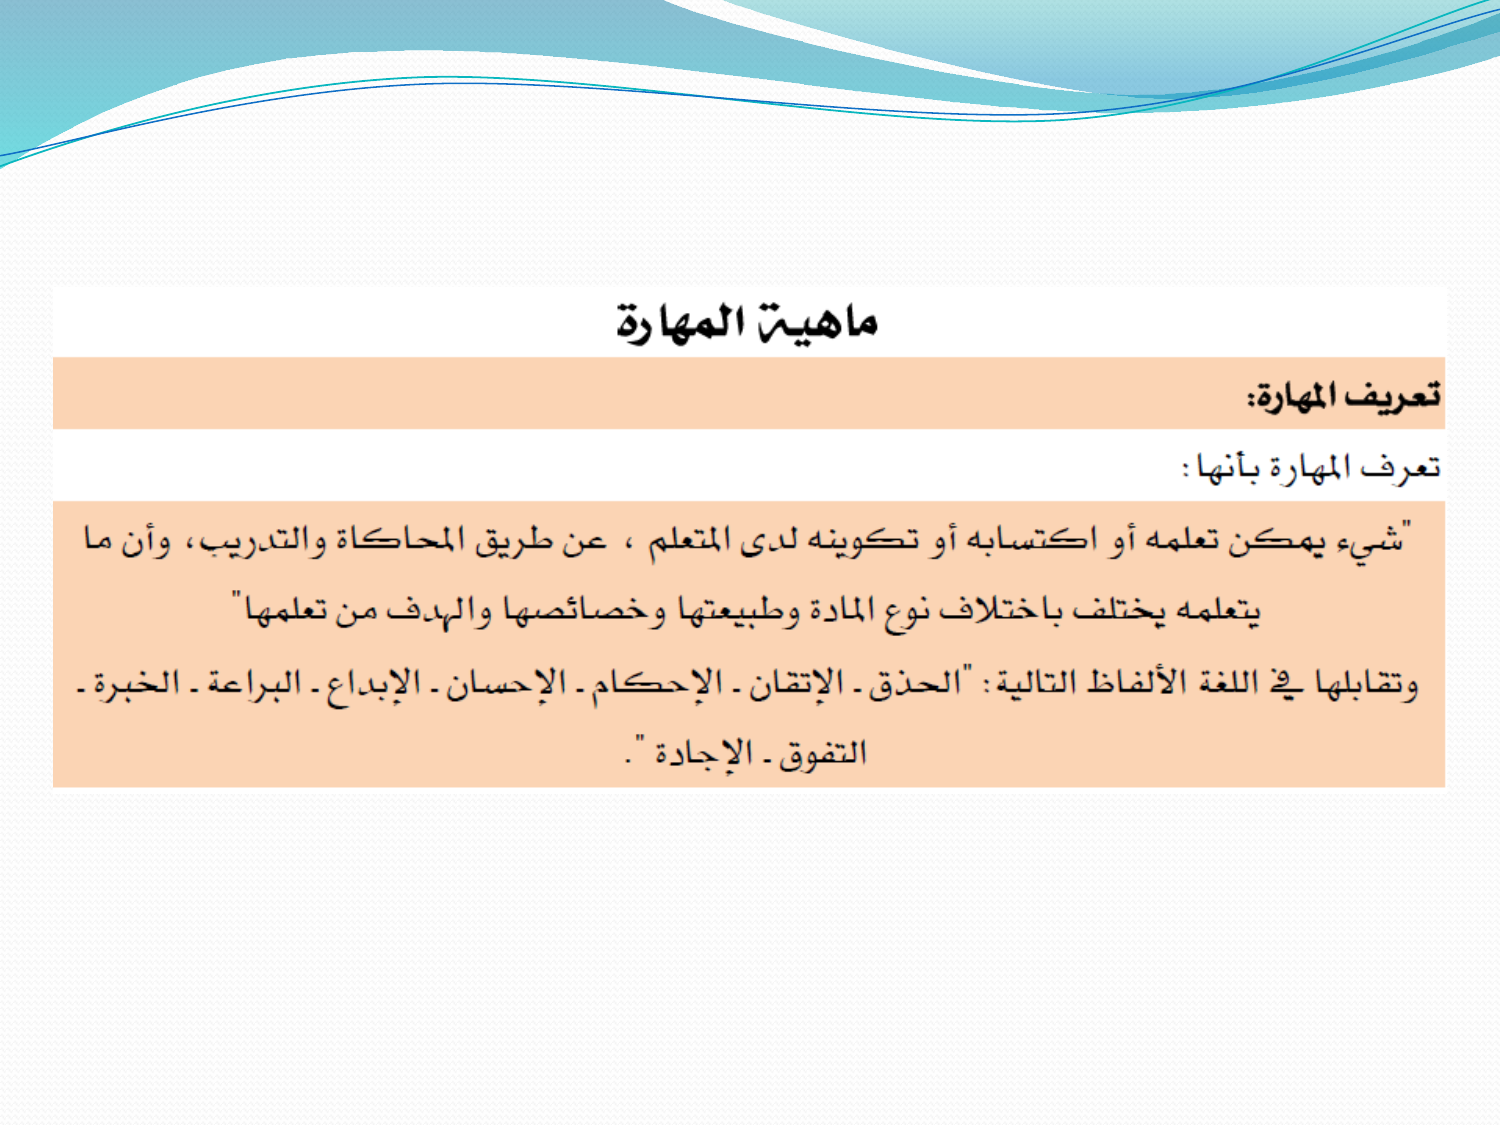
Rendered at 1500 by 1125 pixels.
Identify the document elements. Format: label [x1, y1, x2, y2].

picture [53, 287, 1447, 794]
